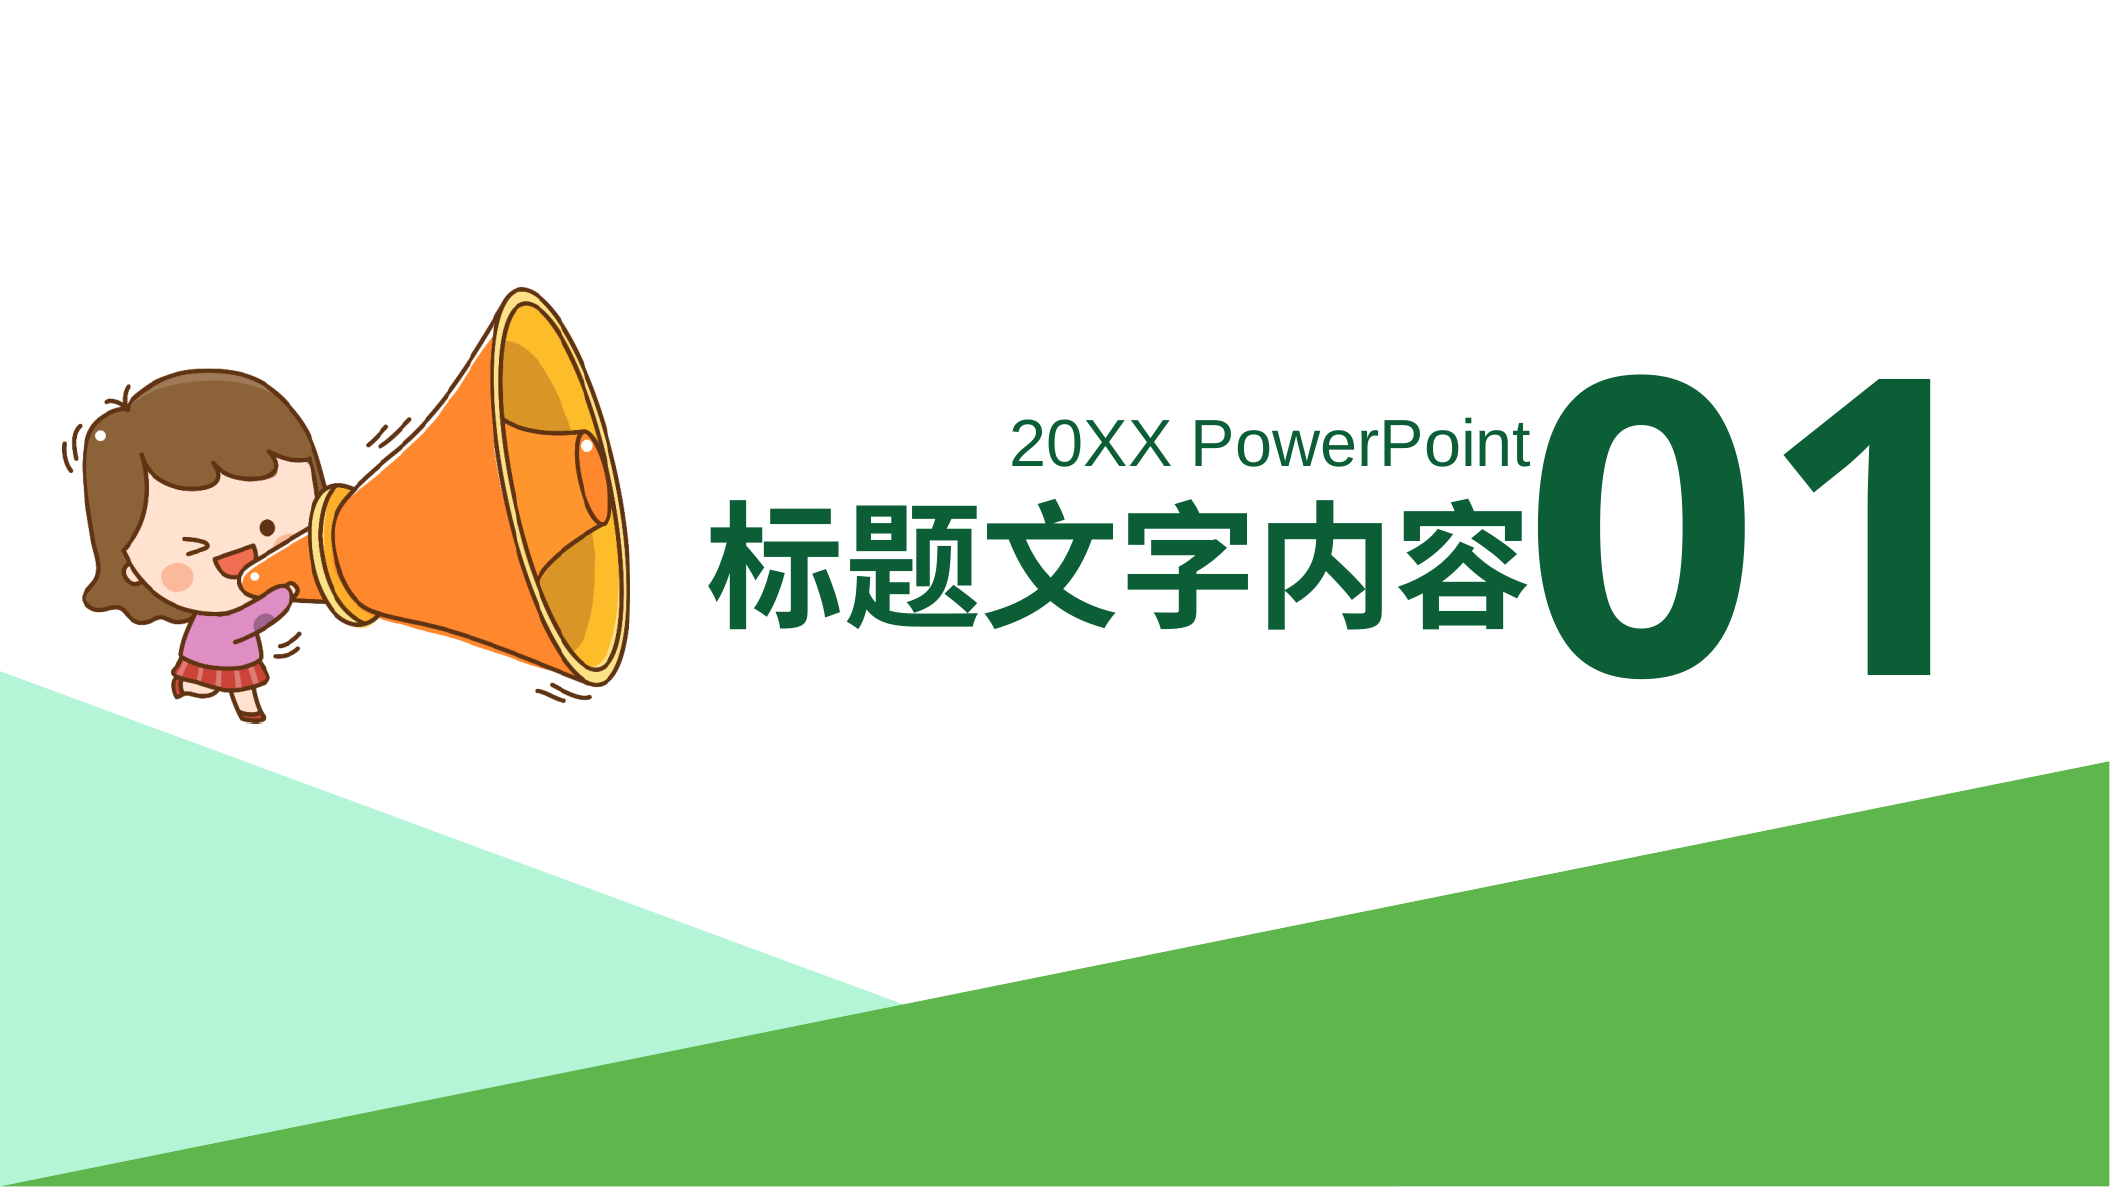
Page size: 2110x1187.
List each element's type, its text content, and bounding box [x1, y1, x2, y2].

picture [62, 287, 630, 724]
text_box [0, 761, 2110, 1187]
text_box [0, 671, 903, 1186]
text_box 20XX PowerPoint 标题文字内容 [691, 392, 1508, 652]
text_box 01 [1508, 253, 2012, 766]
